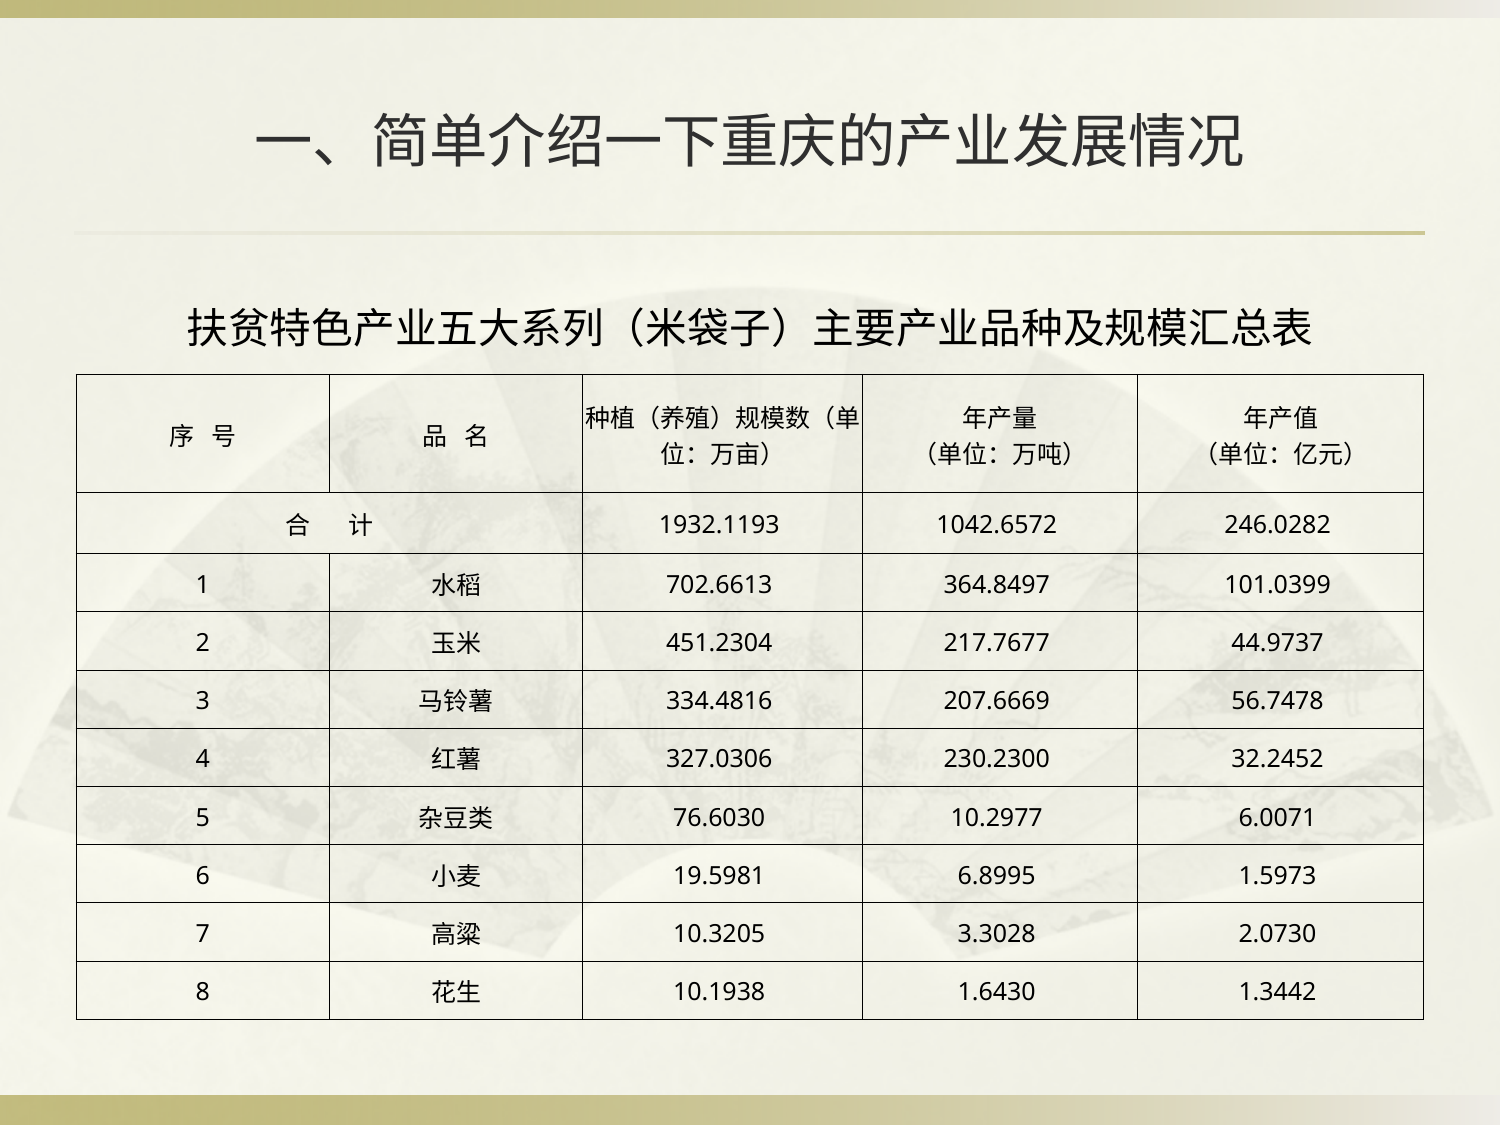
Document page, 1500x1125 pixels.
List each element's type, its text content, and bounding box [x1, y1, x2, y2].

table_cell 6.0071 [1138, 787, 1423, 844]
table_cell 玉米 [330, 612, 582, 670]
table_cell 马铃薯 [330, 671, 582, 728]
table_cell 6 [77, 845, 329, 902]
table_cell 230.2300 [863, 729, 1137, 786]
table_cell 364.8497 [863, 554, 1137, 611]
table_cell 451.2304 [583, 612, 862, 670]
table_cell 3 [77, 671, 329, 728]
table_cell 334.4816 [583, 671, 862, 728]
table_cell 1.5973 [1138, 845, 1423, 902]
table_cell 1.3442 [1138, 962, 1423, 1019]
table_cell 217.7677 [863, 612, 1137, 670]
table_cell 76.6030 [583, 787, 862, 844]
table_cell 年产量 （单位：万吨） [863, 375, 1137, 492]
table_header 扶贫特色产业五大系列（米袋子）主要产业品种及规模汇总表 [76, 274, 1424, 374]
table_cell 10.1938 [583, 962, 862, 1019]
table_cell 101.0399 [1138, 554, 1423, 611]
table_cell 1932.1193 [583, 493, 862, 553]
table_cell 2.0730 [1138, 903, 1423, 961]
table_cell 红薯 [330, 729, 582, 786]
table_cell 8 [77, 962, 329, 1019]
title 一、简单介绍一下重庆的产业发展情况 [75, 45, 1425, 233]
table_cell 19.5981 [583, 845, 862, 902]
table_cell 种植（养殖）规模数（单位：万亩） [583, 375, 862, 492]
table_cell 花生 [330, 962, 582, 1019]
table_cell 10.3205 [583, 903, 862, 961]
table_cell 1 [77, 554, 329, 611]
table_cell 32.2452 [1138, 729, 1423, 786]
table_cell 小麦 [330, 845, 582, 902]
table_cell 6.8995 [863, 845, 1137, 902]
table_cell 702.6613 [583, 554, 862, 611]
table_cell 品 名 [330, 375, 582, 492]
table_cell 10.2977 [863, 787, 1137, 844]
table_cell 2 [77, 612, 329, 670]
table_cell 5 [77, 787, 329, 844]
table_cell 年产值 （单位：亿元） [1138, 375, 1423, 492]
table_cell 44.9737 [1138, 612, 1423, 670]
table_cell 7 [77, 903, 329, 961]
table_cell 1042.6572 [863, 493, 1137, 553]
table_cell 246.0282 [1138, 493, 1423, 553]
table_cell 水稻 [330, 554, 582, 611]
table_cell 合 计 [77, 493, 582, 553]
table_cell 327.0306 [583, 729, 862, 786]
table_cell 高粱 [330, 903, 582, 961]
table_cell 207.6669 [863, 671, 1137, 728]
table_cell 56.7478 [1138, 671, 1423, 728]
table_cell 1.6430 [863, 962, 1137, 1019]
table_cell 序 号 [77, 375, 329, 492]
table_cell 杂豆类 [330, 787, 582, 844]
table_cell 3.3028 [863, 903, 1137, 961]
table_cell 4 [77, 729, 329, 786]
